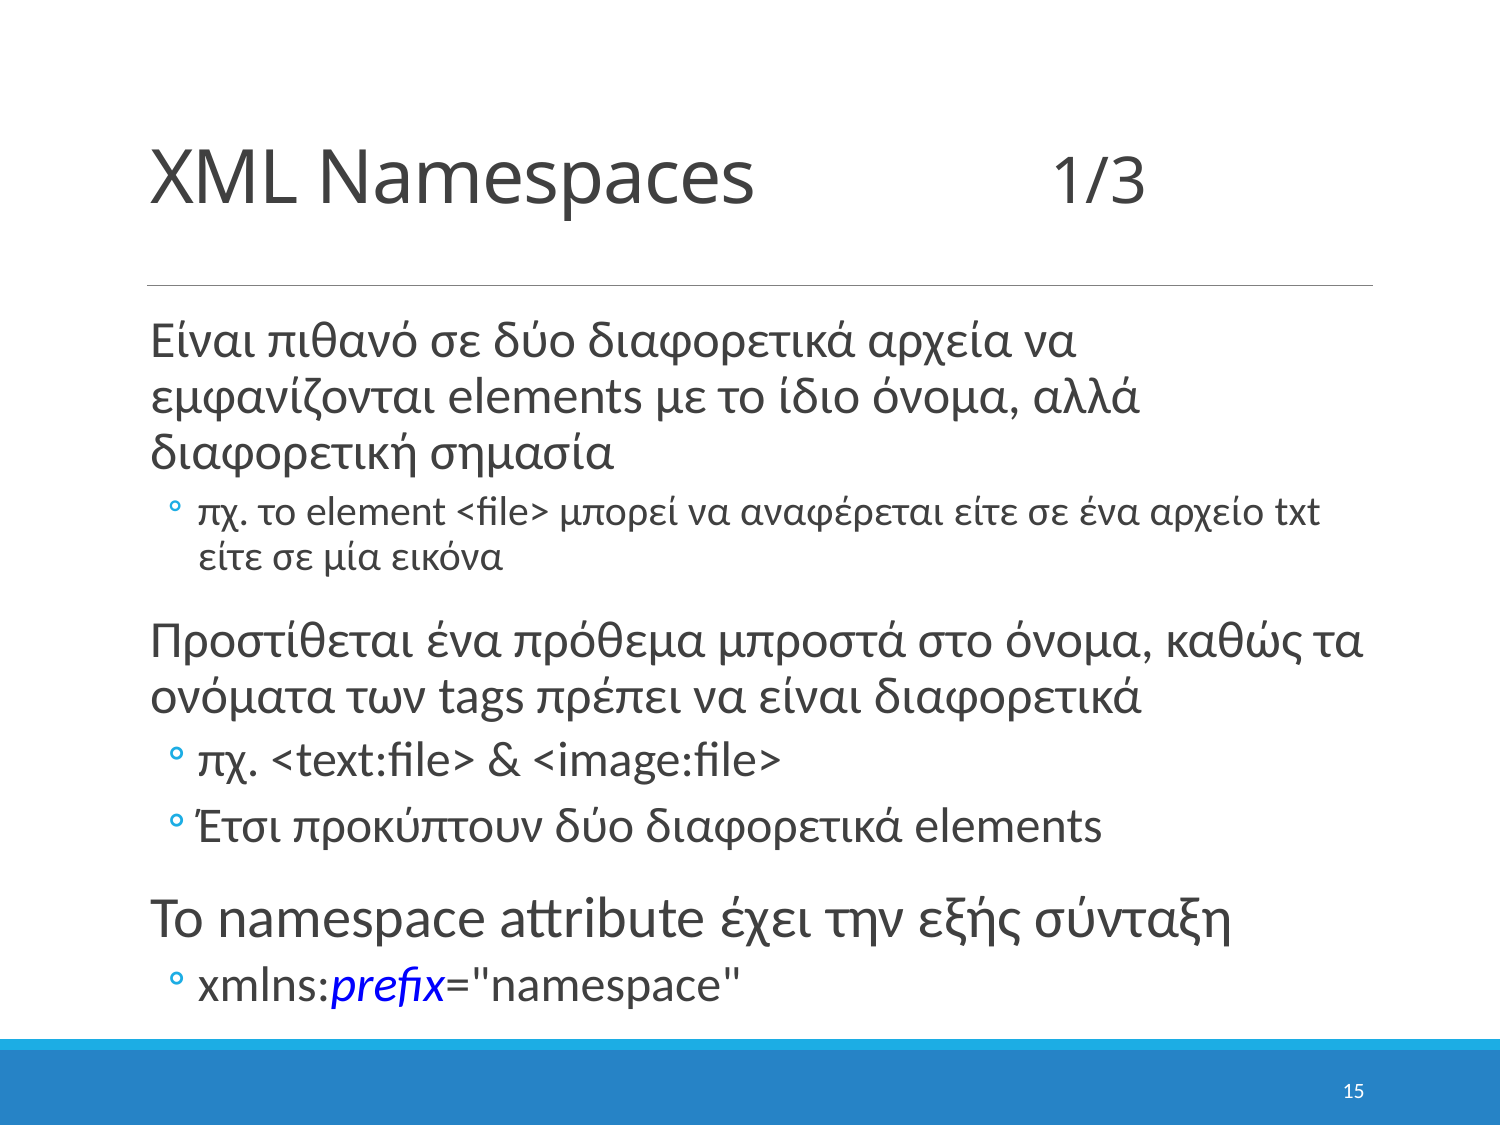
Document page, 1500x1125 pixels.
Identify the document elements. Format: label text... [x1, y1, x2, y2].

title XML Namespaces 1/3 [135, 43, 1373, 227]
slide_number 15 [1218, 1059, 1380, 1120]
list Είναι πιθανό σε δύο διαφορετικά αρχεία να εμφανίζονται elements με το ίδιο όνομα, αλλά διαφορετική σημασία πχ. το element <file> μπορεί να αναφέρεται είτε σε ένα αρχείο txt είτε σε μία εικόνα Προστίθεται ένα πρόθεμα μπροστά στο όνομα, καθώς τα ονόματα των tags πρέπει να είναι διαφορετικά πχ. <text:file> & <image:file> Έτσι προκύπτουν δύο διαφορετικά elements Το namespace attribute έχει την εξής σύνταξη xmlns:prefix="namespace" [135, 304, 1373, 1029]
